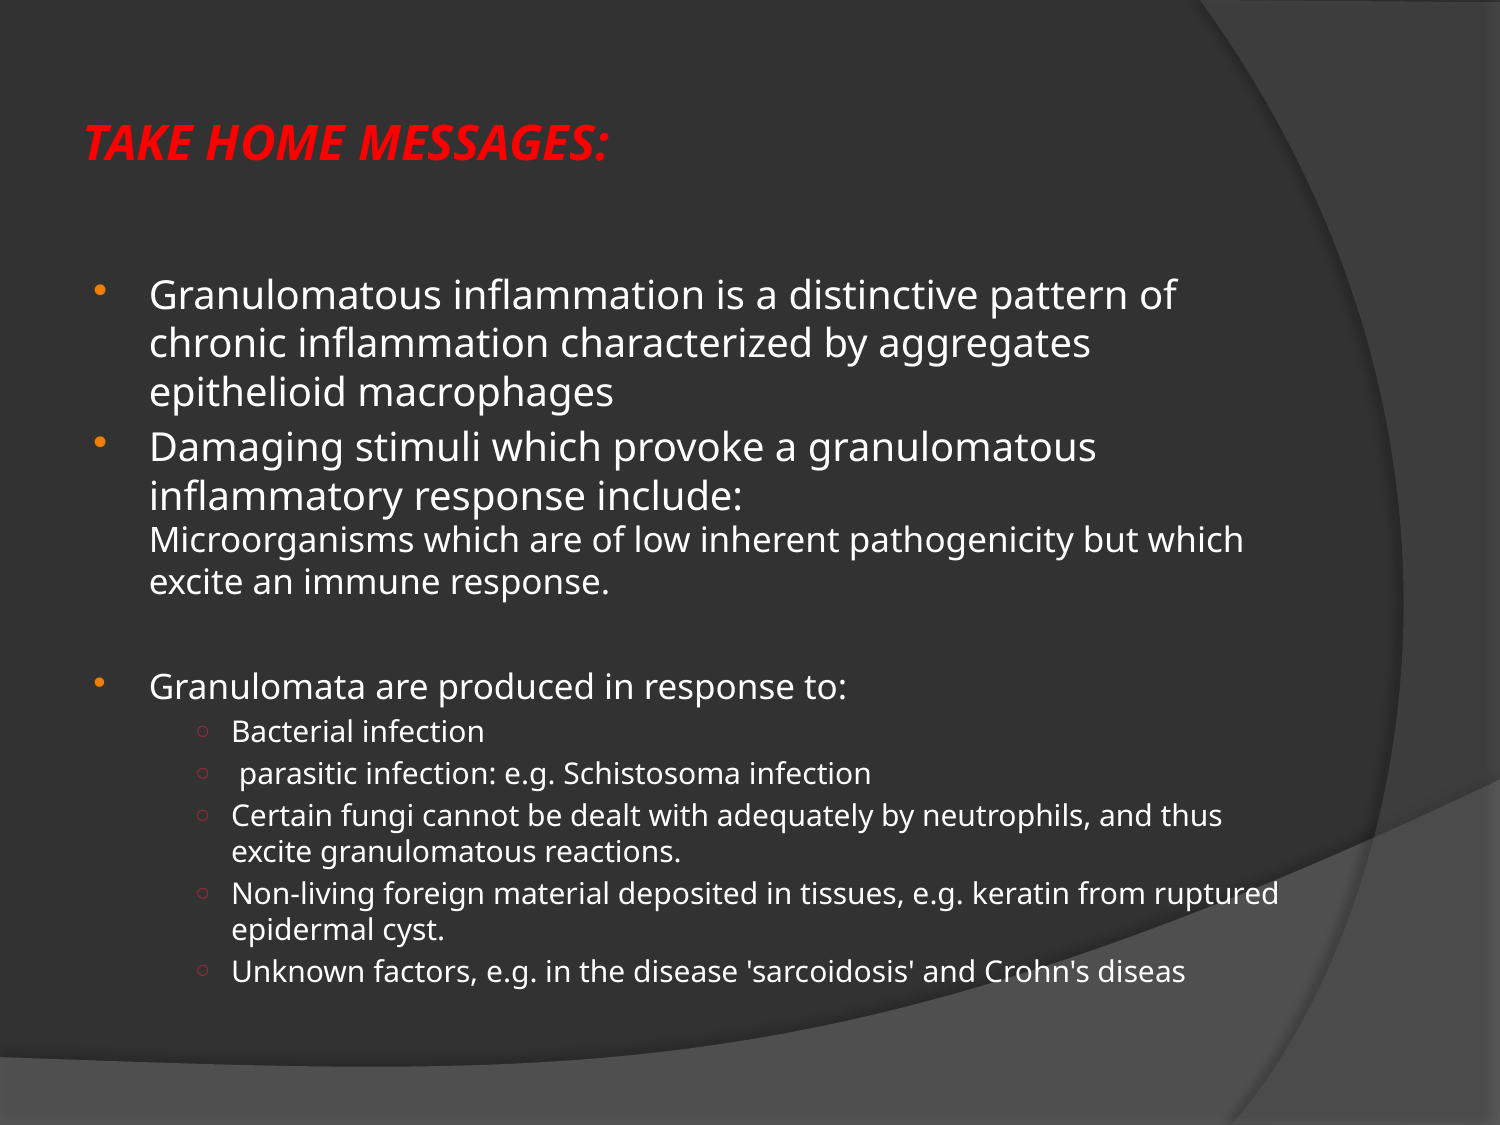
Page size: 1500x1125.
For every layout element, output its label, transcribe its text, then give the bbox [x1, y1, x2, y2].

list Granulomatous inflammation is a distinctive pattern of chronic inflammation characterized by aggregates epithelioid macrophages Damaging stimuli which provoke a granulomatous inflammatory response include: Microorganisms which are of low inherent pathogenicity but which excite an immune response. Granulomata are produced in response to: Bacterial infection parasitic infection: e.g. Schistosoma infection Certain fungi cannot be dealt with adequately by neutrophils, and thus excite granulomatous reactions. Non-living foreign material deposited in tissues, e.g. keratin from ruptured epidermal cyst. Unknown factors, e.g. in the disease 'sarcoidosis' and Crohn's diseas [75, 262, 1300, 1005]
title TAKE HOME MESSAGES: [75, 45, 1300, 233]
